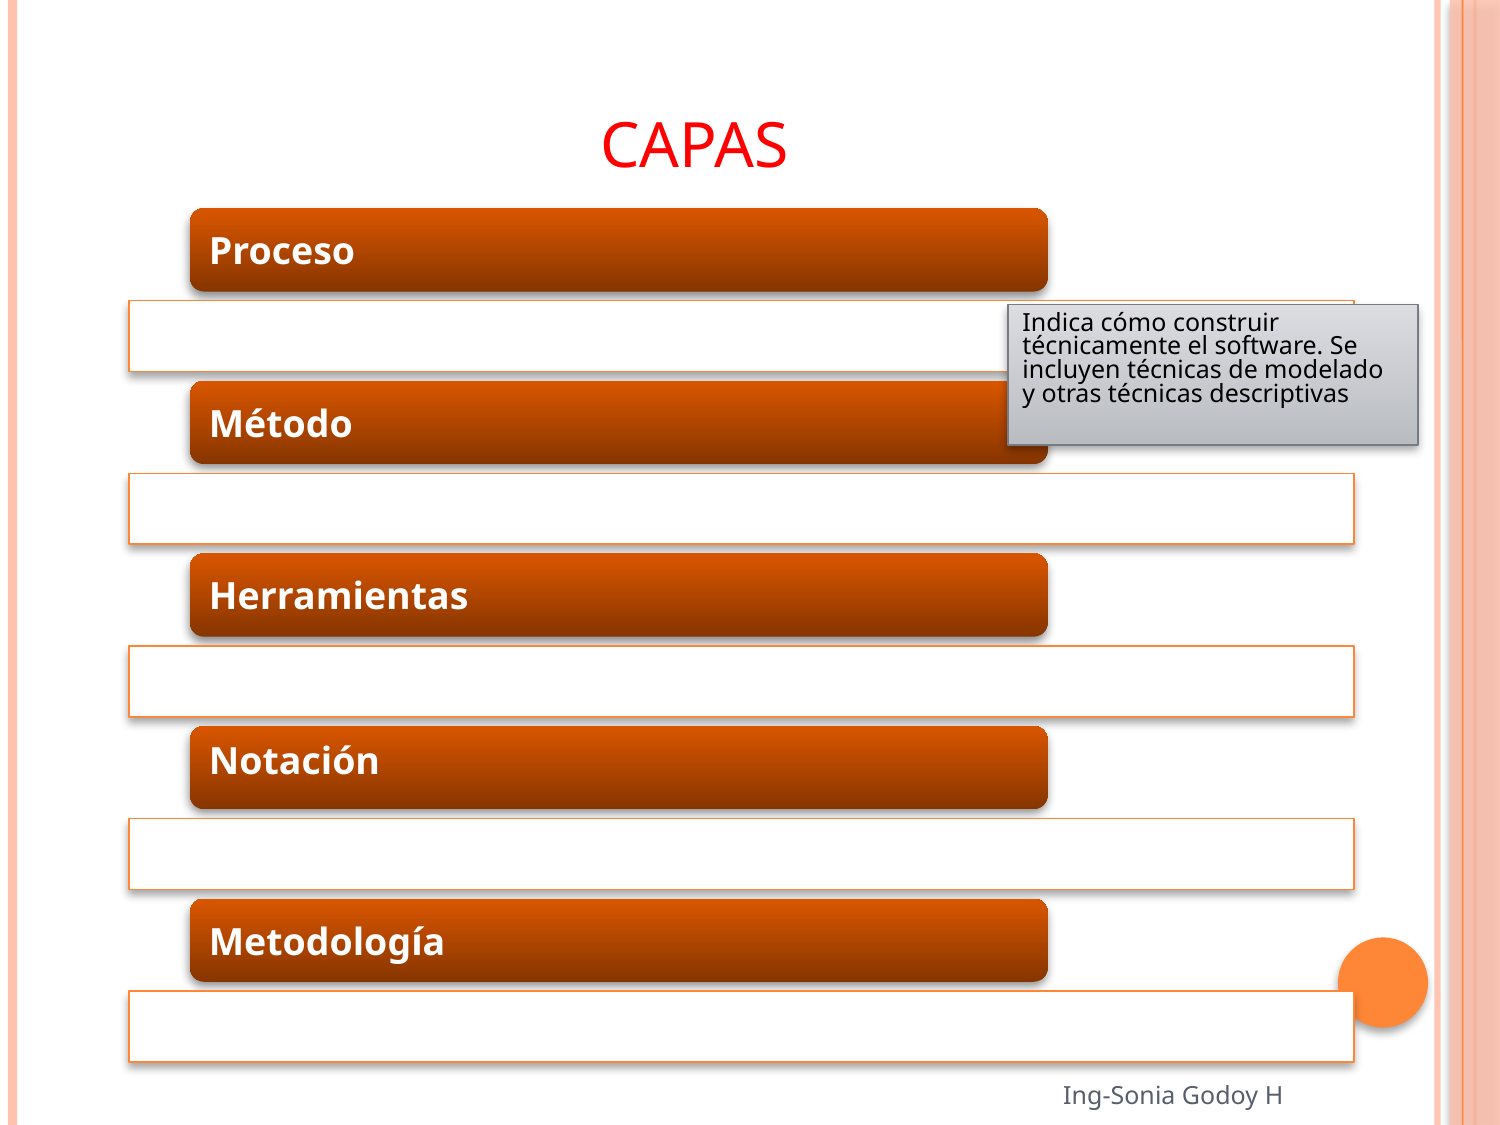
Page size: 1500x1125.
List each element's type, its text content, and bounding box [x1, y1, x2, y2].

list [128, 198, 1355, 1063]
footer Ing-Sonia Godoy H [773, 1075, 1299, 1125]
text_box Indica cómo construir técnicamente el software. Se incluyen técnicas de modelado y otras técnicas descriptivas [1360, 304, 1419, 446]
title CAPAS [82, 35, 1307, 188]
